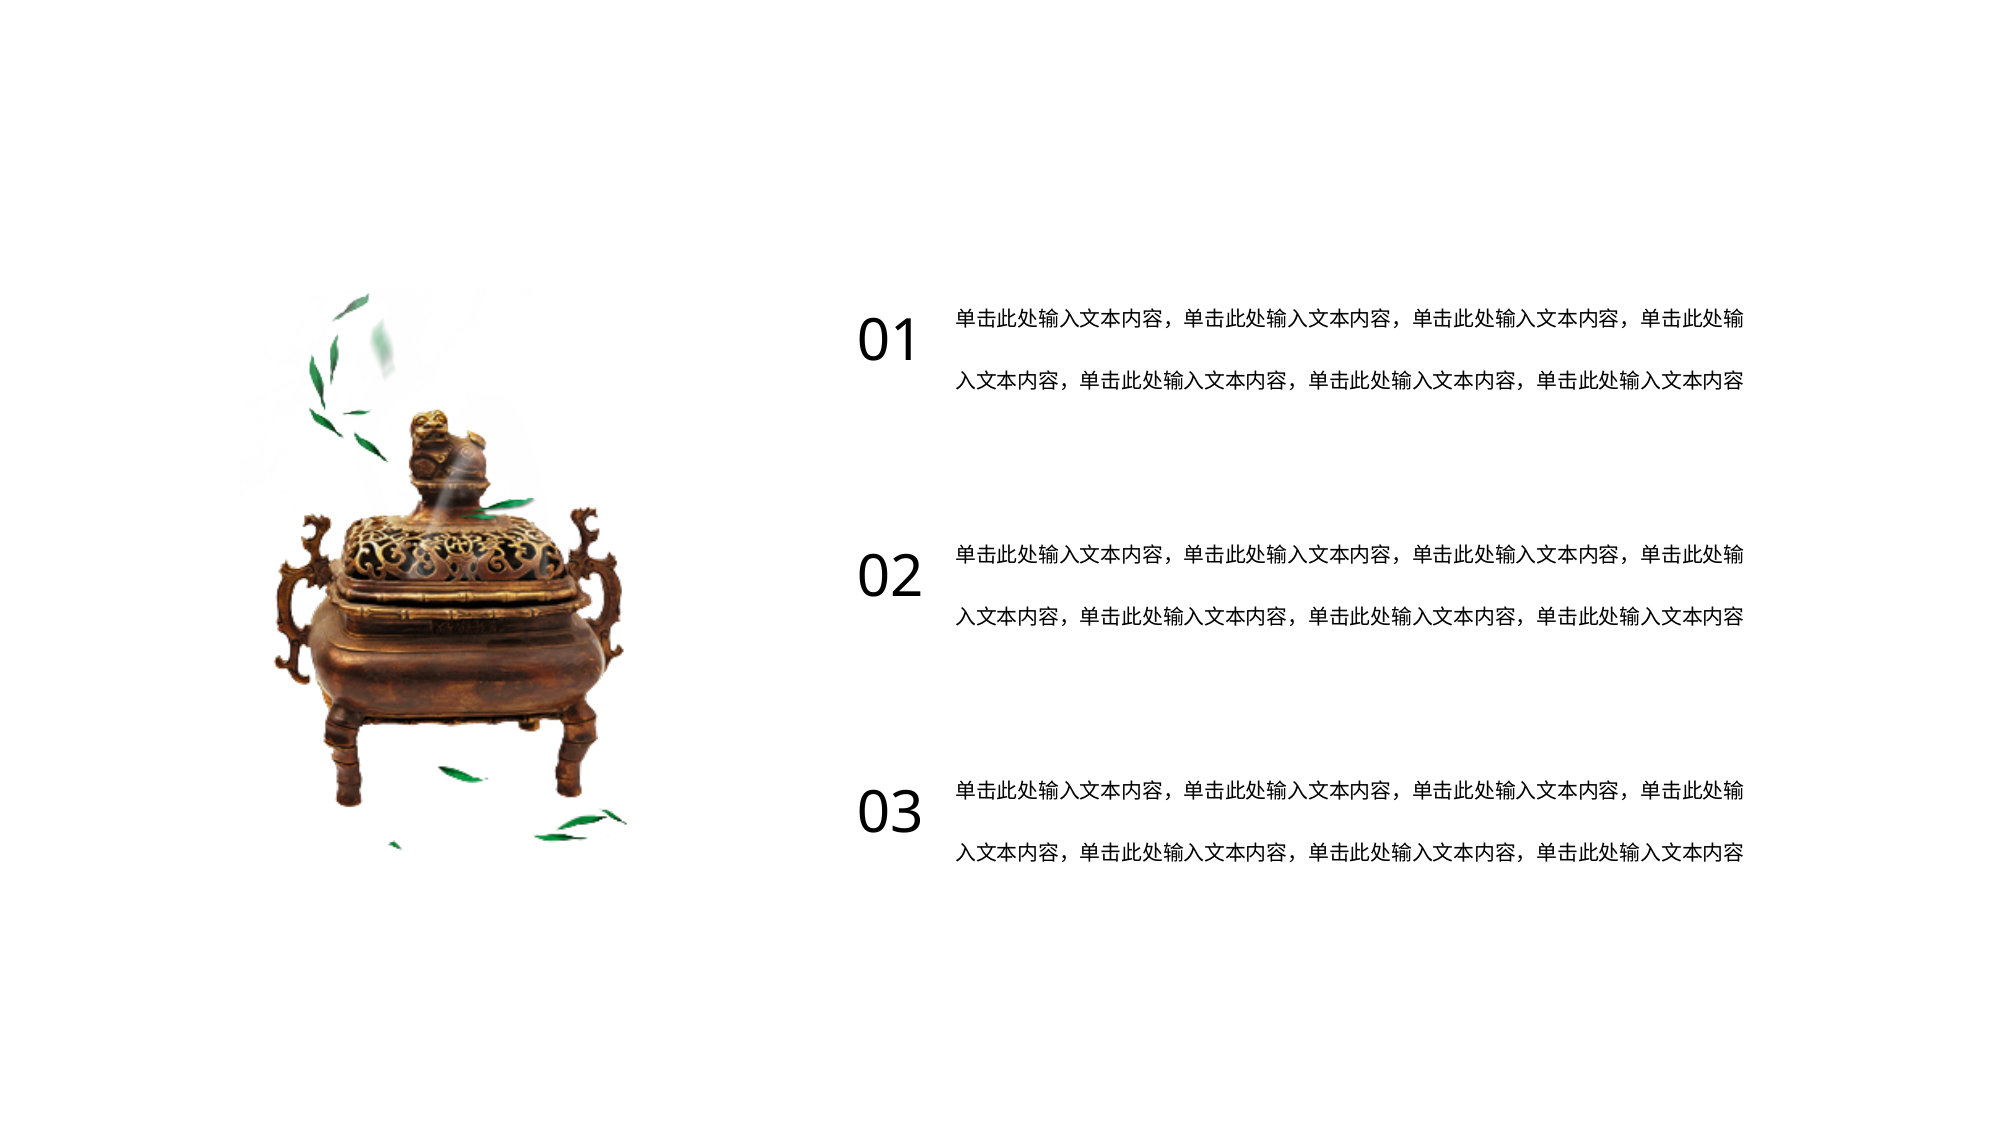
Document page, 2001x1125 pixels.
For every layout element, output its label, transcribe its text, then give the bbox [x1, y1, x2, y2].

text_box 01 [842, 294, 953, 380]
picture [234, 289, 688, 865]
text_box 单击此处输入文本内容，单击此处输入文本内容，单击此处输入文本内容，单击此处输入文本内容，单击此处输入文本内容，单击此处输入文本内容，单击此处输入文本内容 [940, 496, 1765, 637]
text_box 单击此处输入文本内容，单击此处输入文本内容，单击此处输入文本内容，单击此处输入文本内容，单击此处输入文本内容，单击此处输入文本内容，单击此处输入文本内容 [940, 260, 1765, 401]
text_box 02 [842, 530, 953, 616]
text_box 单击此处输入文本内容，单击此处输入文本内容，单击此处输入文本内容，单击此处输入文本内容，单击此处输入文本内容，单击此处输入文本内容，单击此处输入文本内容 [940, 732, 1765, 873]
text_box 03 [842, 766, 953, 852]
